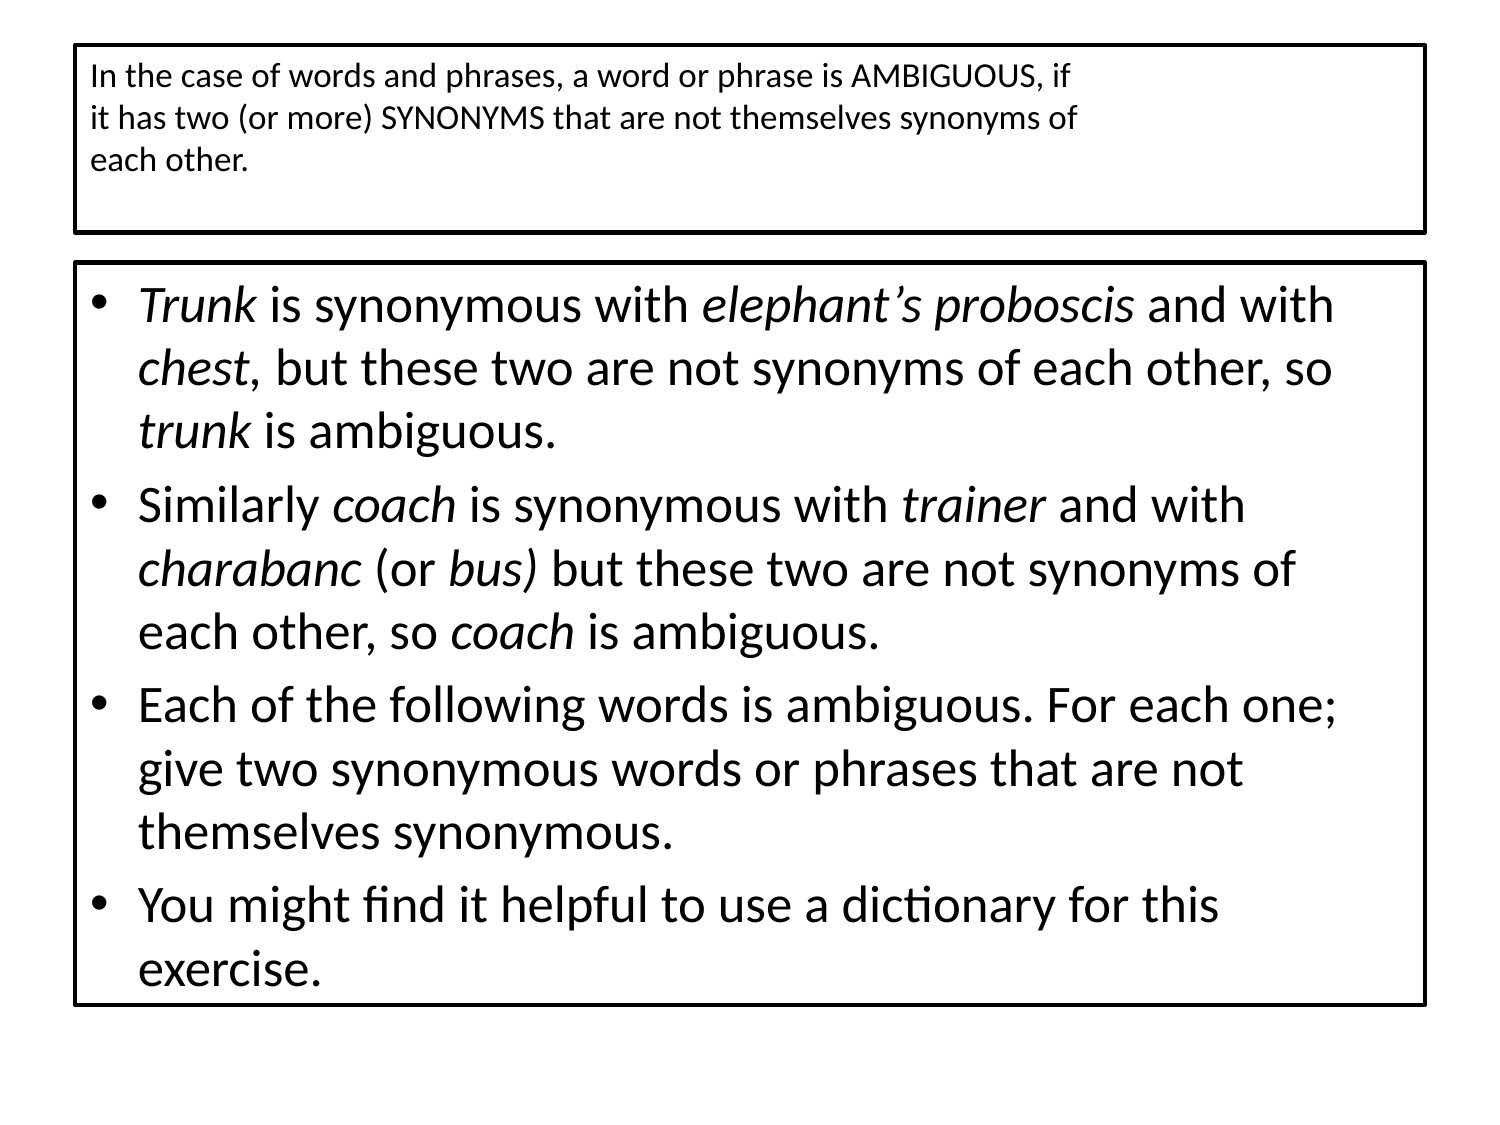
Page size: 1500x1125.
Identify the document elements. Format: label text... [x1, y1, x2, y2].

title In the case of words and phrases, a word or phrase is AMBIGUOUS, if it has two (or more) SYNONYMS that are not themselves synonyms of each other. [73, 43, 1427, 235]
list Trunk is synonymous with elephant’s proboscis and with chest, but these two are not synonyms of each other, so trunk is ambiguous. Similarly coach is synonymous with trainer and with charabanc (or bus) but these two are not synonyms of each other, so coach is ambiguous. Each of the following words is ambiguous. For each one; give two synonymous words or phrases that are not themselves synonymous. You might find it helpful to use a dictionary for this exercise. [73, 260, 1427, 1007]
